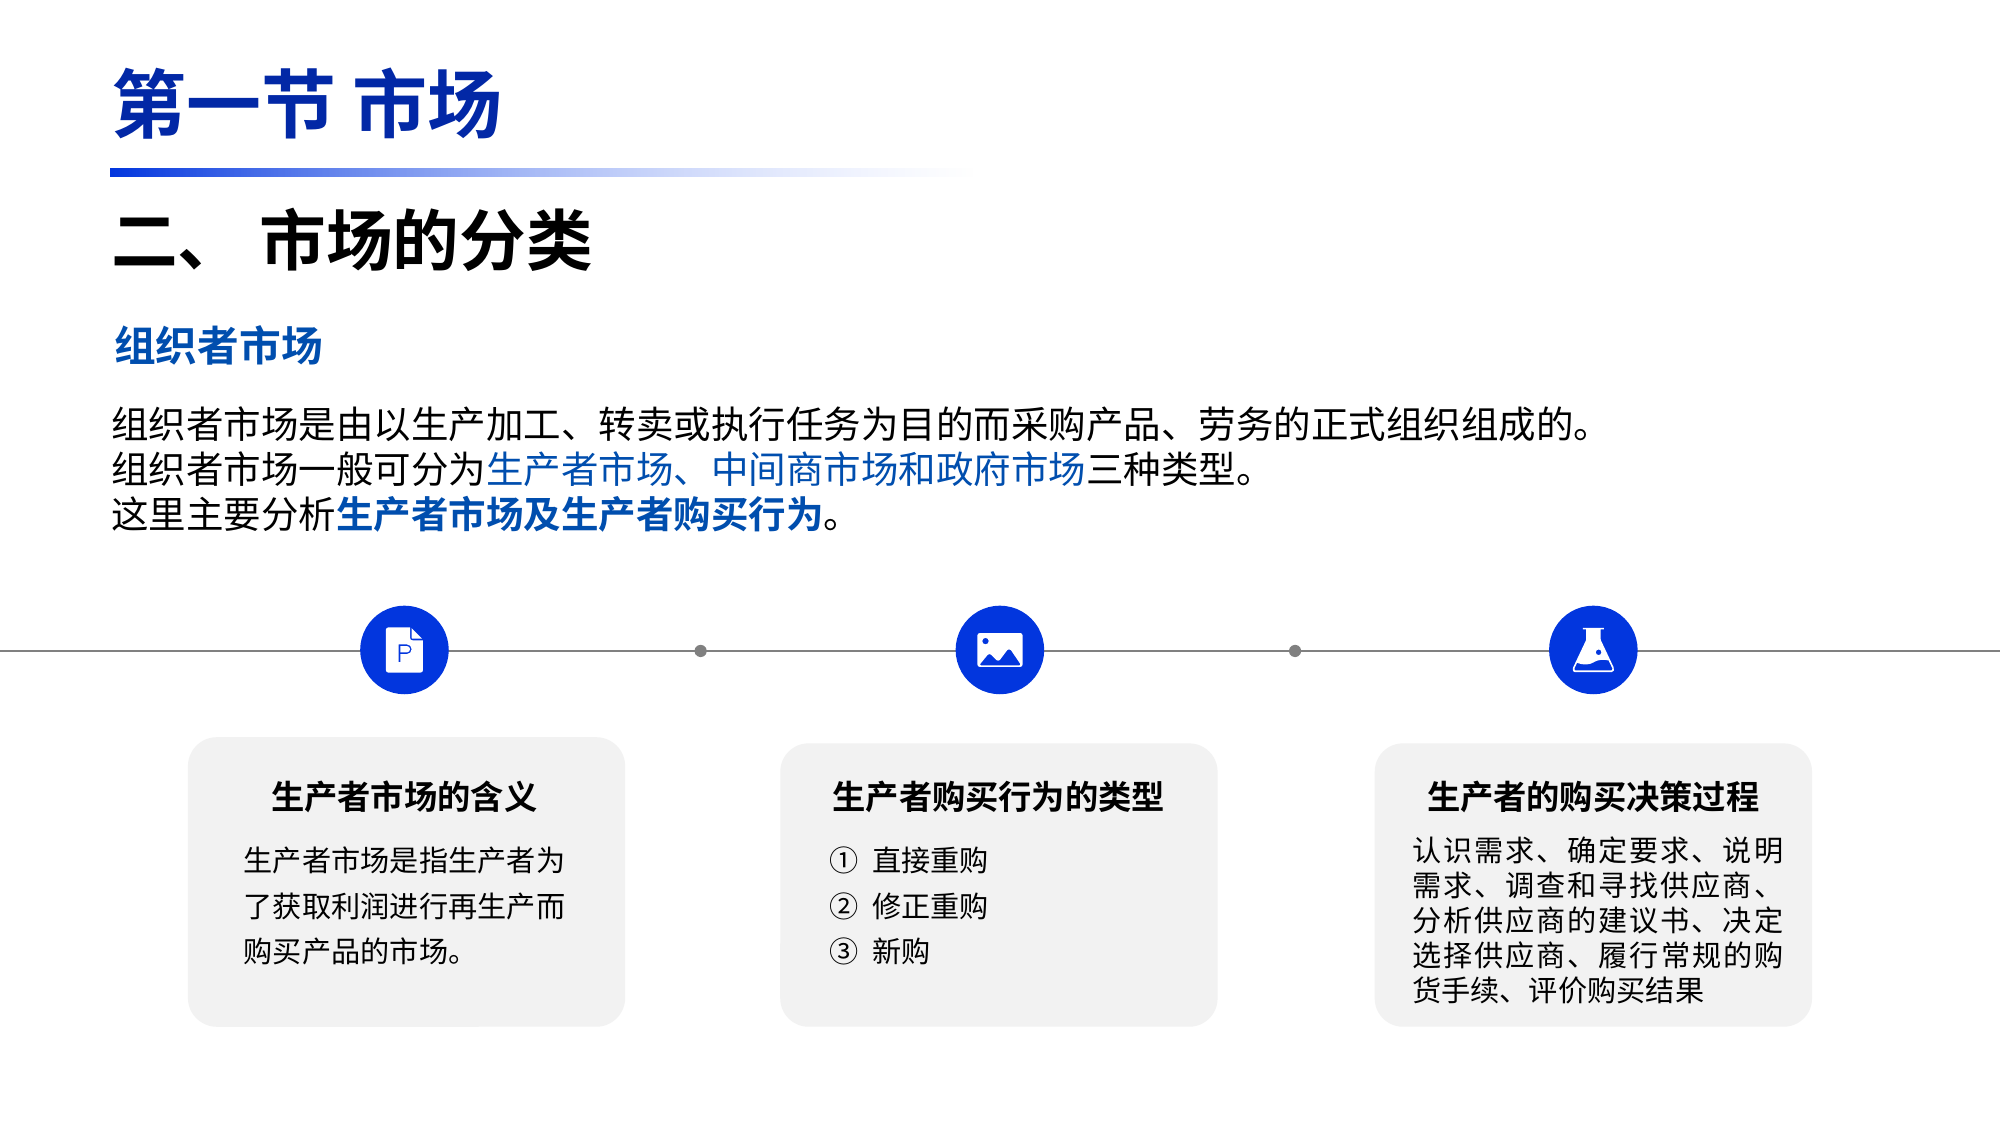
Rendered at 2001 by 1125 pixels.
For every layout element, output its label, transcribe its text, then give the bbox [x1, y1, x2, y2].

text_box 第一节 市场 [96, 50, 742, 155]
text_box 二、 市场的分类 [96, 191, 840, 287]
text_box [0, 287, 2000, 1027]
